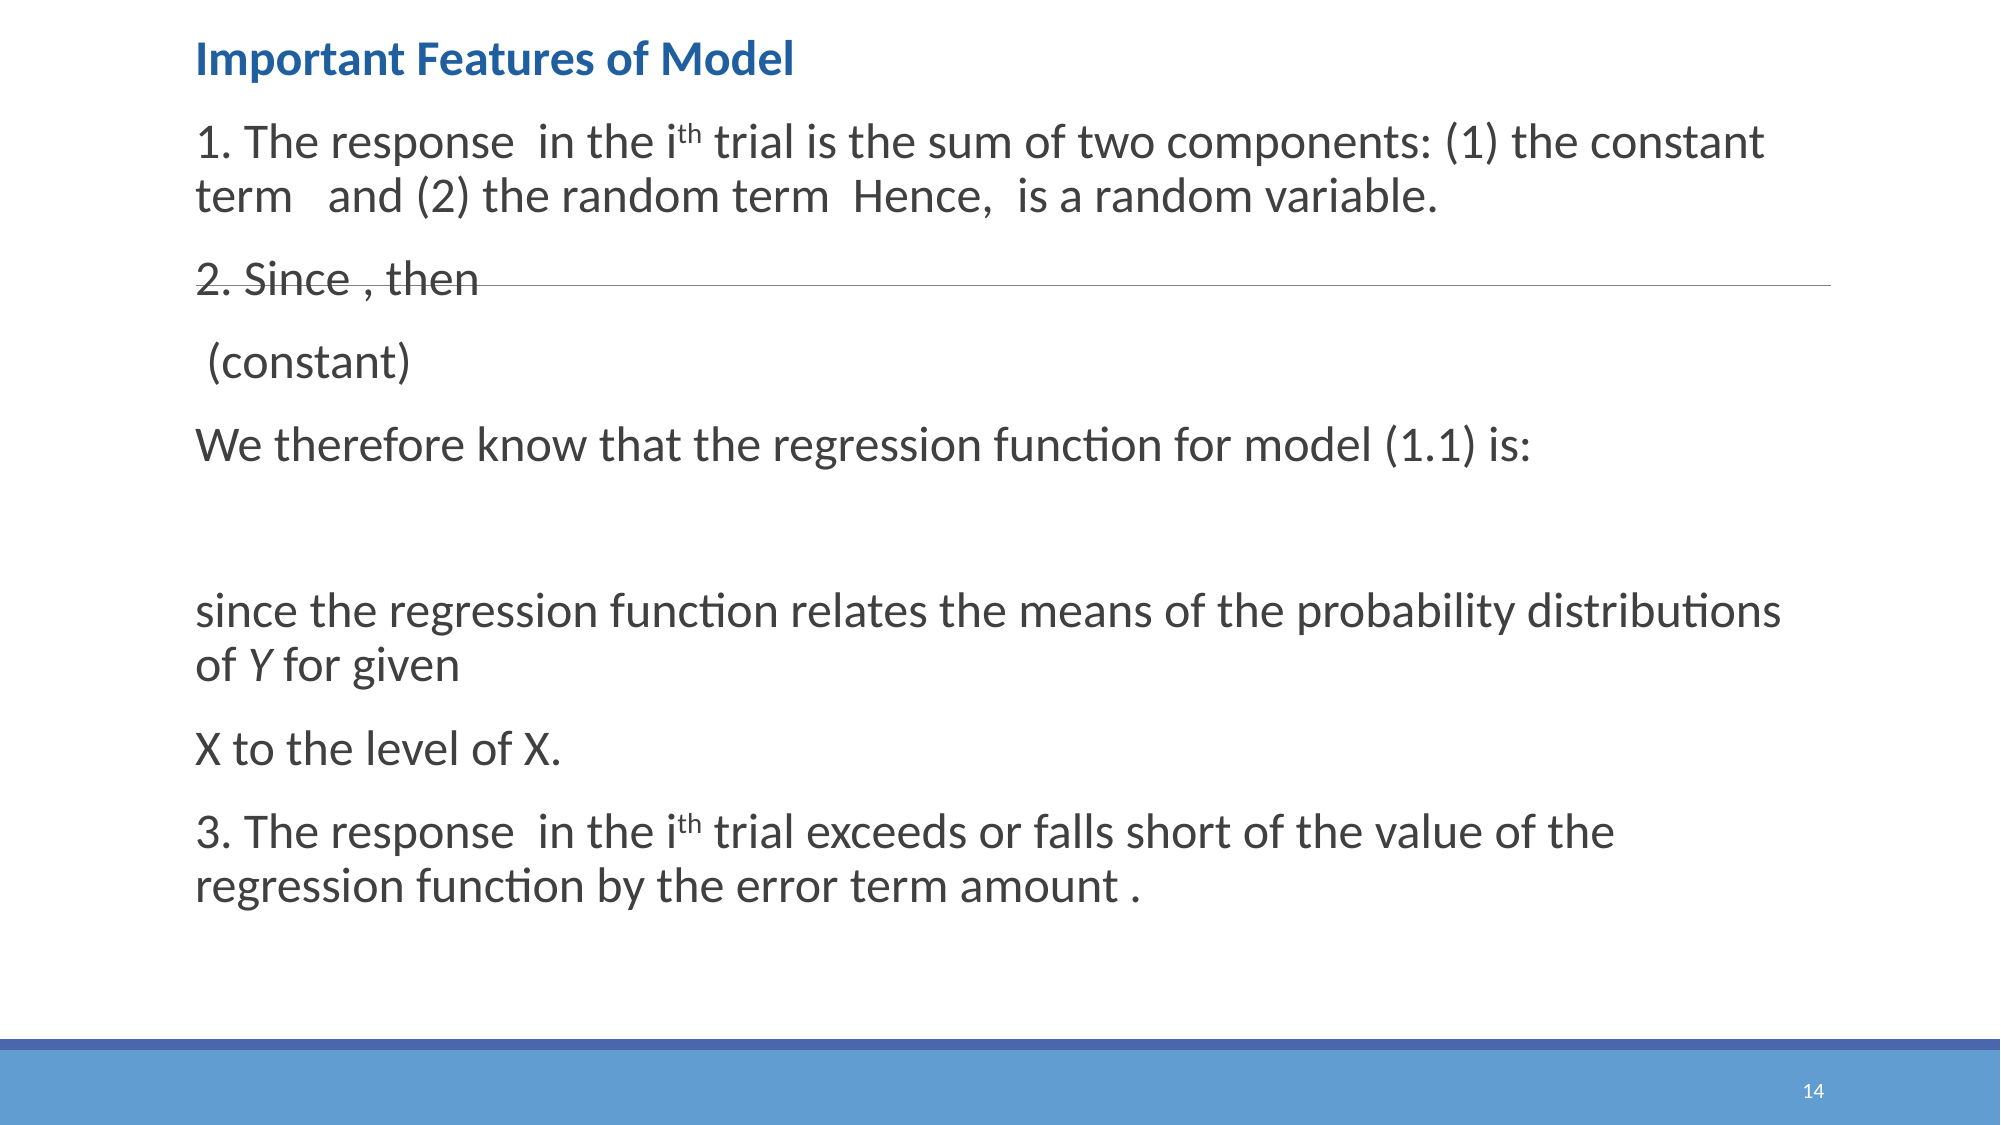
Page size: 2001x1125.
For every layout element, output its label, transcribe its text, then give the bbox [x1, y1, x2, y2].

slide_number 14 [1624, 1059, 1840, 1120]
